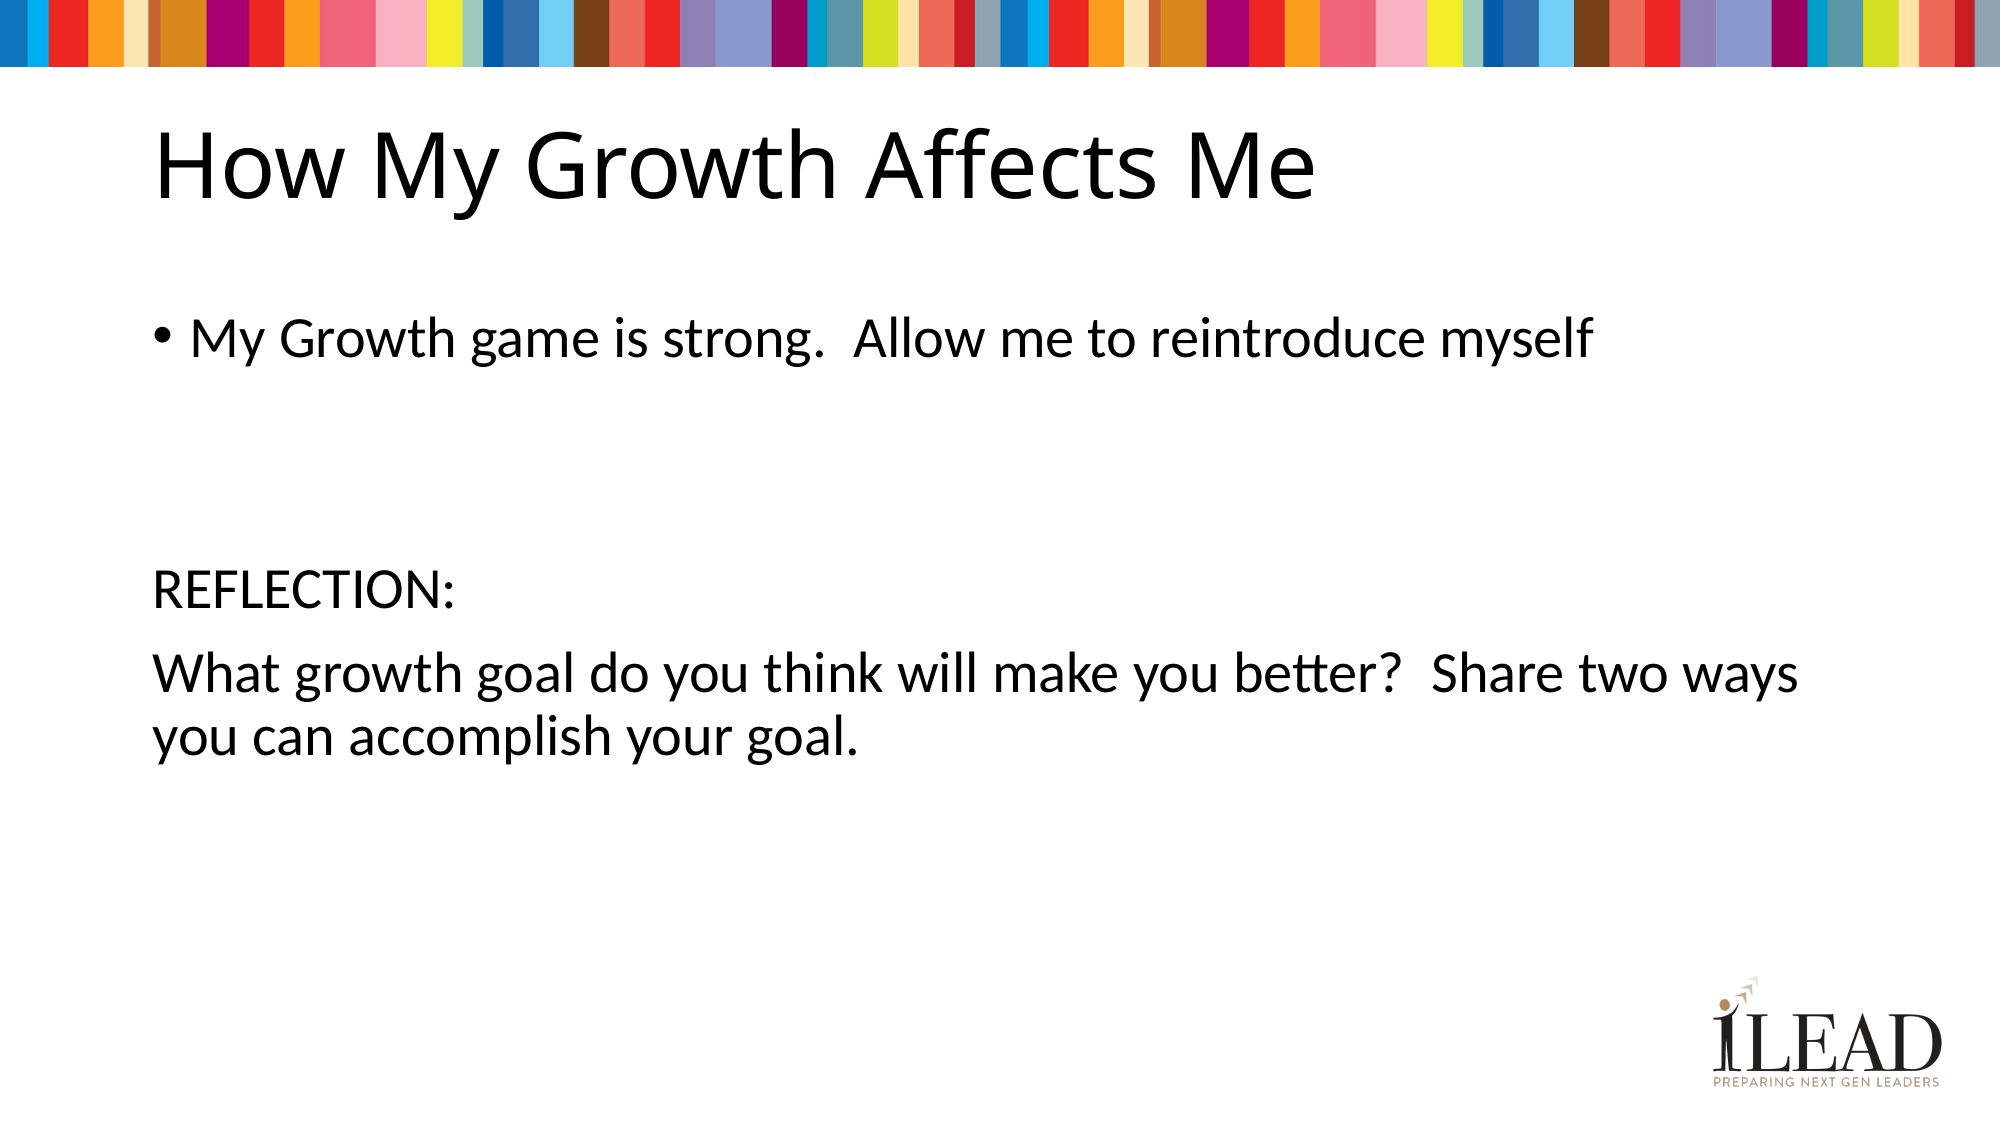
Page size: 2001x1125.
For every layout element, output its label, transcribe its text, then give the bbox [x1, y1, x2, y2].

picture [1828, 0, 2000, 67]
picture [0, 0, 26, 67]
picture [1709, 972, 1945, 1091]
picture [828, 0, 1026, 67]
list My Growth game is strong. Allow me to reintroduce myself REFLECTION: What growth goal do you think will make you better? Share two ways you can accomplish your goal. [137, 299, 1863, 1014]
picture [1048, 0, 1808, 67]
title How My Growth Affects Me [137, 67, 1863, 278]
picture [48, 0, 808, 67]
